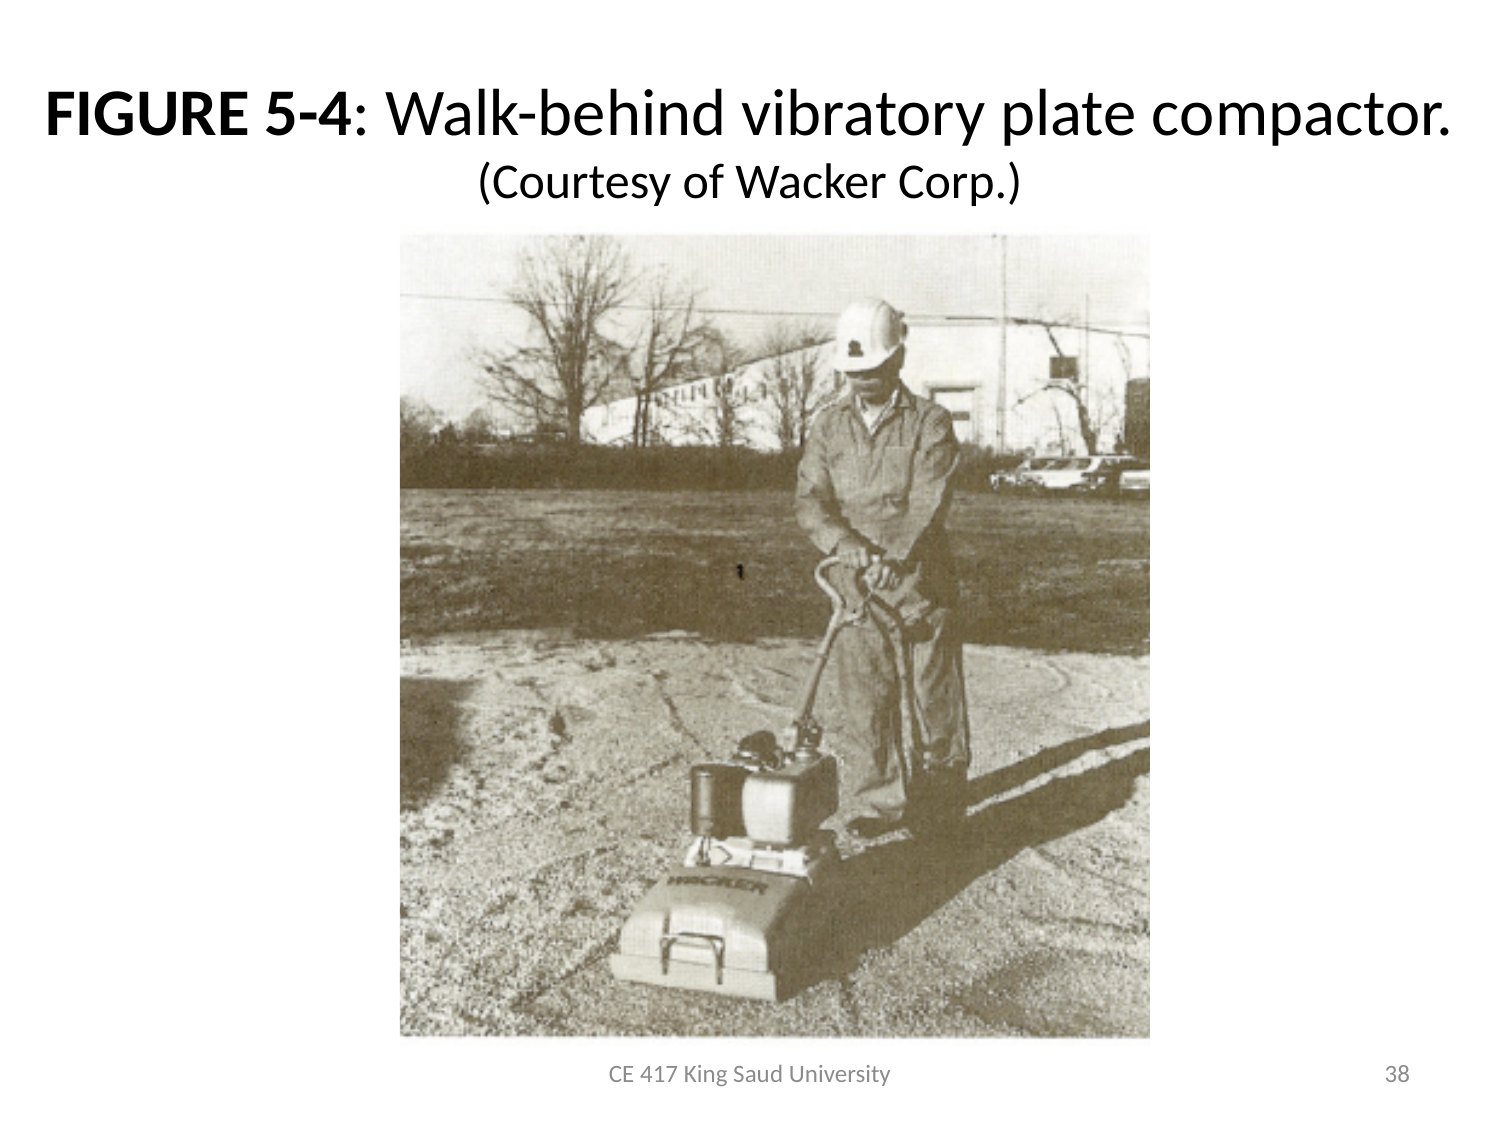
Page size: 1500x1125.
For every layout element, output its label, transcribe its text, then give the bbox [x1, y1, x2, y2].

title FIGURE 5-4: Walk-behind vibratory plate compactor. (Courtesy of Wacker Corp.) [24, 45, 1475, 233]
slide_number 38 [1074, 1042, 1425, 1103]
footer CE 417 King Saud University [512, 1058, 988, 1103]
picture [399, 224, 1151, 1049]
